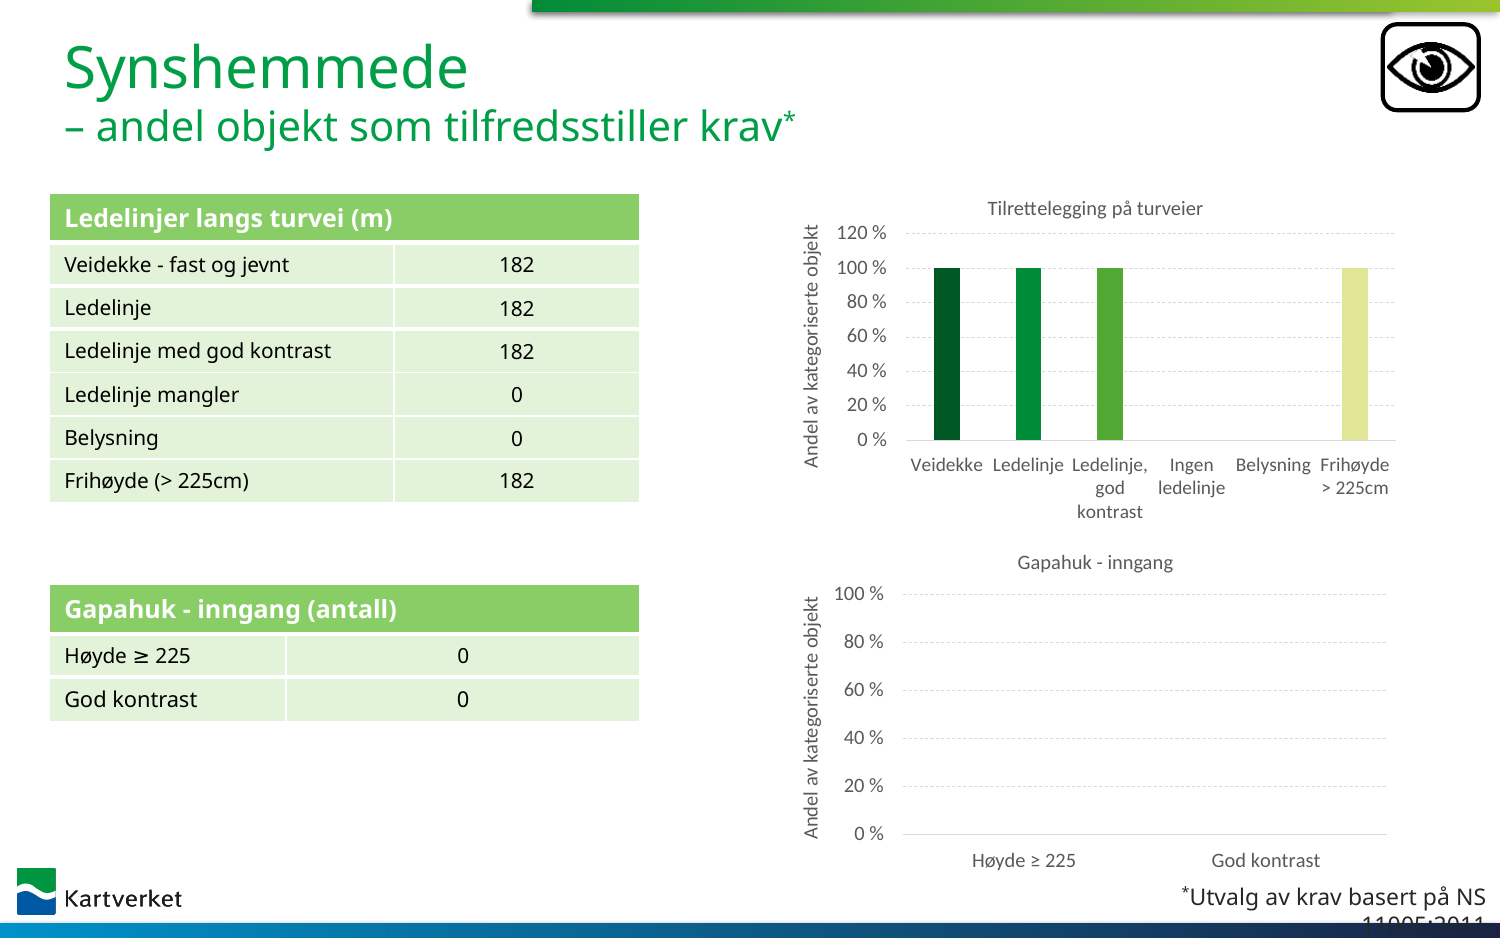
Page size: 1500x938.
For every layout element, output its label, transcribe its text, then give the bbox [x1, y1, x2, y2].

table_cell 0 [395, 417, 639, 458]
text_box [1382, 24, 1480, 111]
table_cell Høyde ≥ 225 [50, 636, 285, 675]
table_header Gapahuk - inngang (antall) [50, 585, 639, 632]
table_cell 0 [287, 636, 639, 675]
table_cell 182 [395, 288, 639, 327]
table_cell Belysning [50, 417, 393, 458]
picture [791, 541, 1400, 880]
table_cell 182 [395, 245, 639, 284]
picture [791, 187, 1400, 526]
table_cell Frihøyde (> 225cm) [50, 460, 393, 502]
text_box Synshemmede – andel objekt som tilfredsstiller krav* [49, 24, 1431, 158]
table_cell 0 [395, 373, 639, 415]
table_cell 182 [395, 331, 639, 372]
text_box *Utvalg av krav basert på NS 11005:2011 [1068, 873, 1500, 938]
table_cell God kontrast [50, 679, 285, 721]
table_cell Ledelinje med god kontrast [50, 331, 393, 372]
table_header Ledelinjer langs turvei (m) [50, 194, 639, 240]
table_cell Veidekke - fast og jevnt [50, 245, 393, 284]
table_cell Ledelinje mangler [50, 373, 393, 415]
table_cell 182 [395, 460, 639, 502]
table_cell Ledelinje [50, 288, 393, 327]
table_cell 0 [287, 679, 639, 721]
